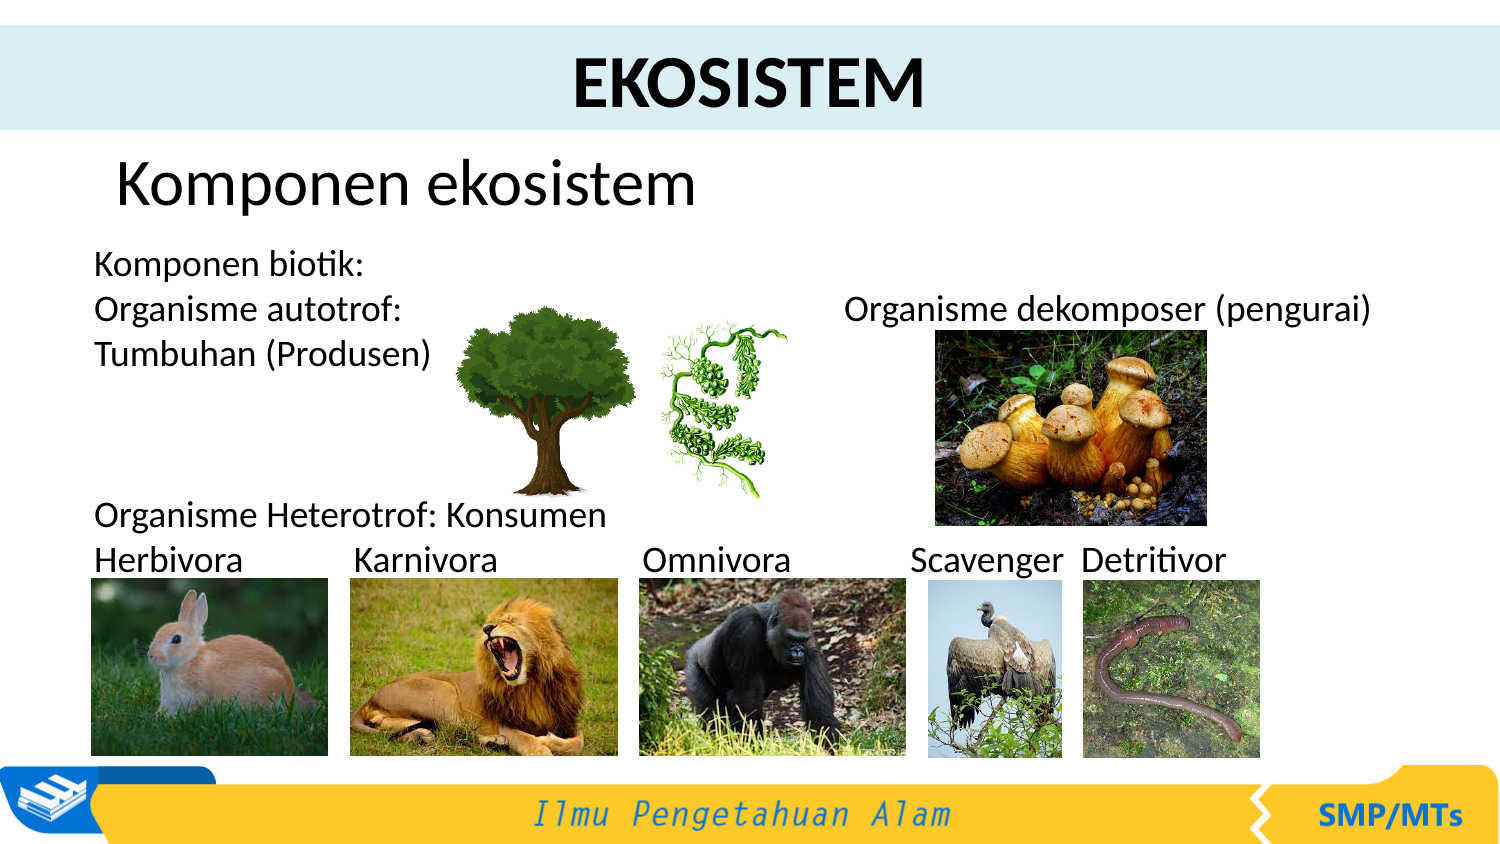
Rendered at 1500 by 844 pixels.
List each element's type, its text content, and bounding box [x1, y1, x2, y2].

picture [928, 579, 1062, 758]
picture [90, 578, 328, 756]
text_box EKOSISTEM [0, 25, 1500, 131]
picture [639, 578, 907, 756]
picture [1083, 579, 1261, 758]
text_box Organisme Heterotrof: Konsumen Herbivora Karnivora Omnivora Scavenger Detritivor [72, 475, 1345, 573]
text_box Komponen ekosistem [101, 131, 714, 225]
text_box Komponen biotik: Organisme autotrof: Organisme dekomposer (pengurai) Tumbuhan (Produsen) [72, 225, 1412, 322]
picture [935, 329, 1208, 526]
picture [455, 304, 636, 500]
picture [648, 301, 800, 518]
picture [349, 578, 618, 756]
picture [0, 765, 1499, 844]
